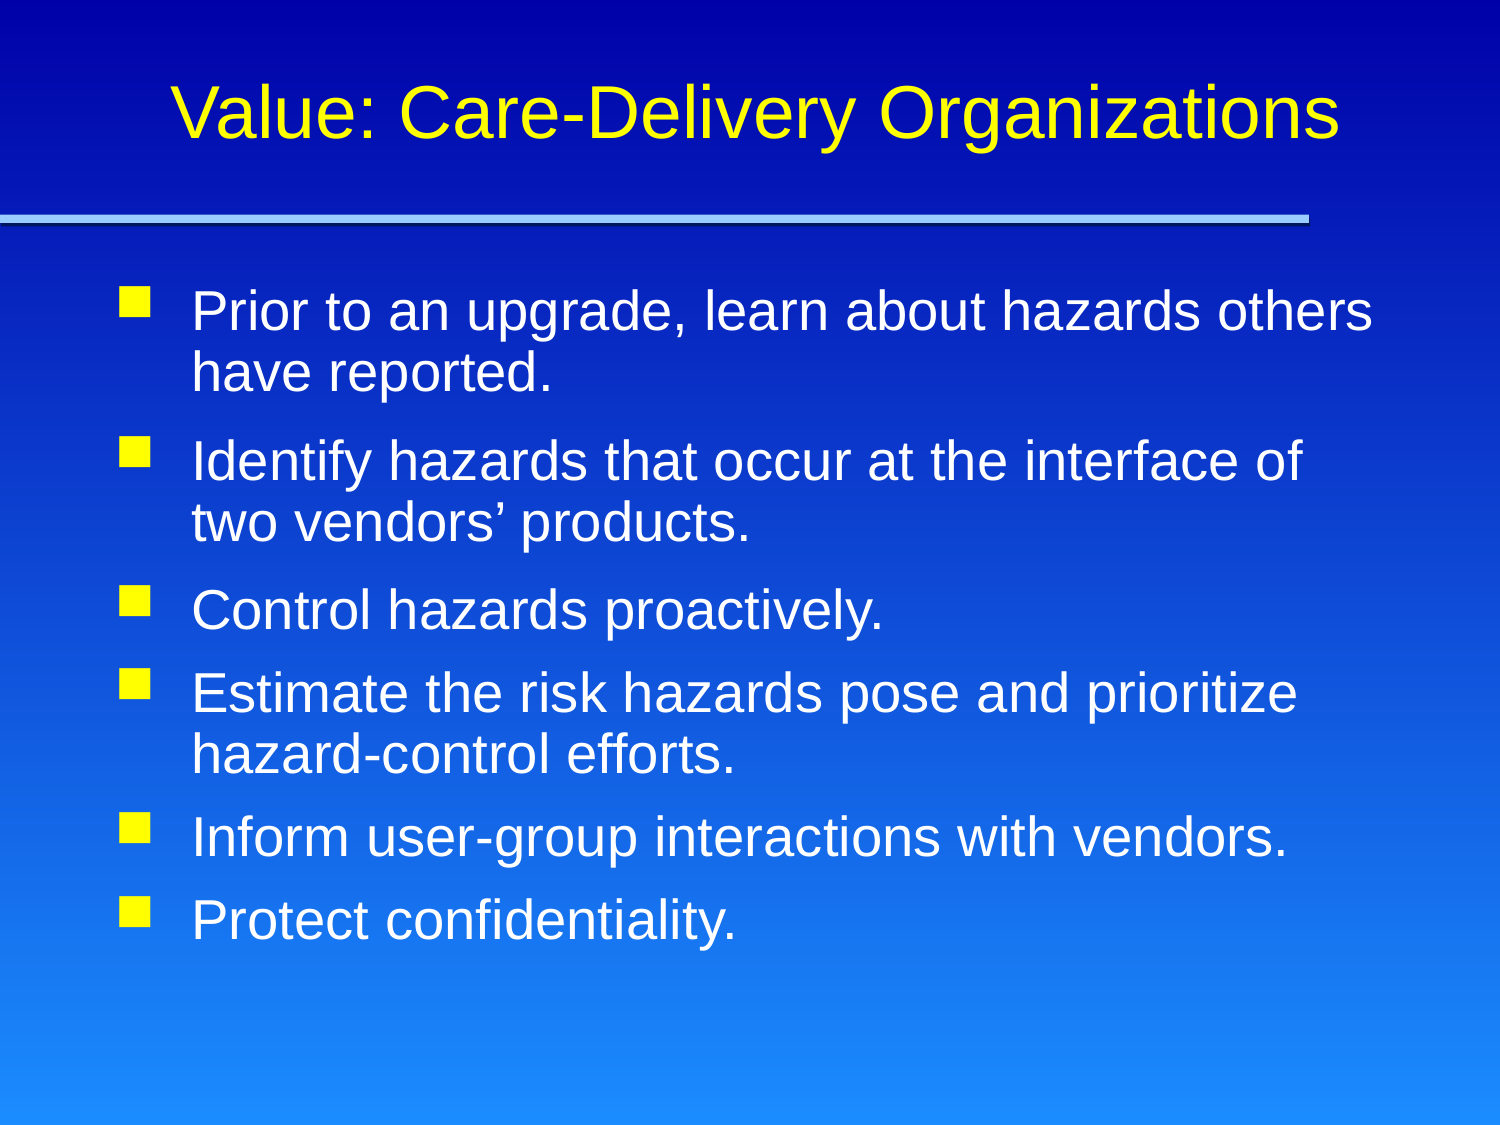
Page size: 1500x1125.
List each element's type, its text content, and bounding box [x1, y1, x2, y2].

title Value: Care-Delivery Organizations [124, 36, 1388, 163]
list Prior to an upgrade, learn about hazards others have reported. Identify hazards that occur at the interface of two vendors’ products. Control hazards proactively. Estimate the risk hazards pose and prioritize hazard-control efforts. Inform user-group interactions with vendors. Protect confidentiality. [99, 274, 1412, 1101]
